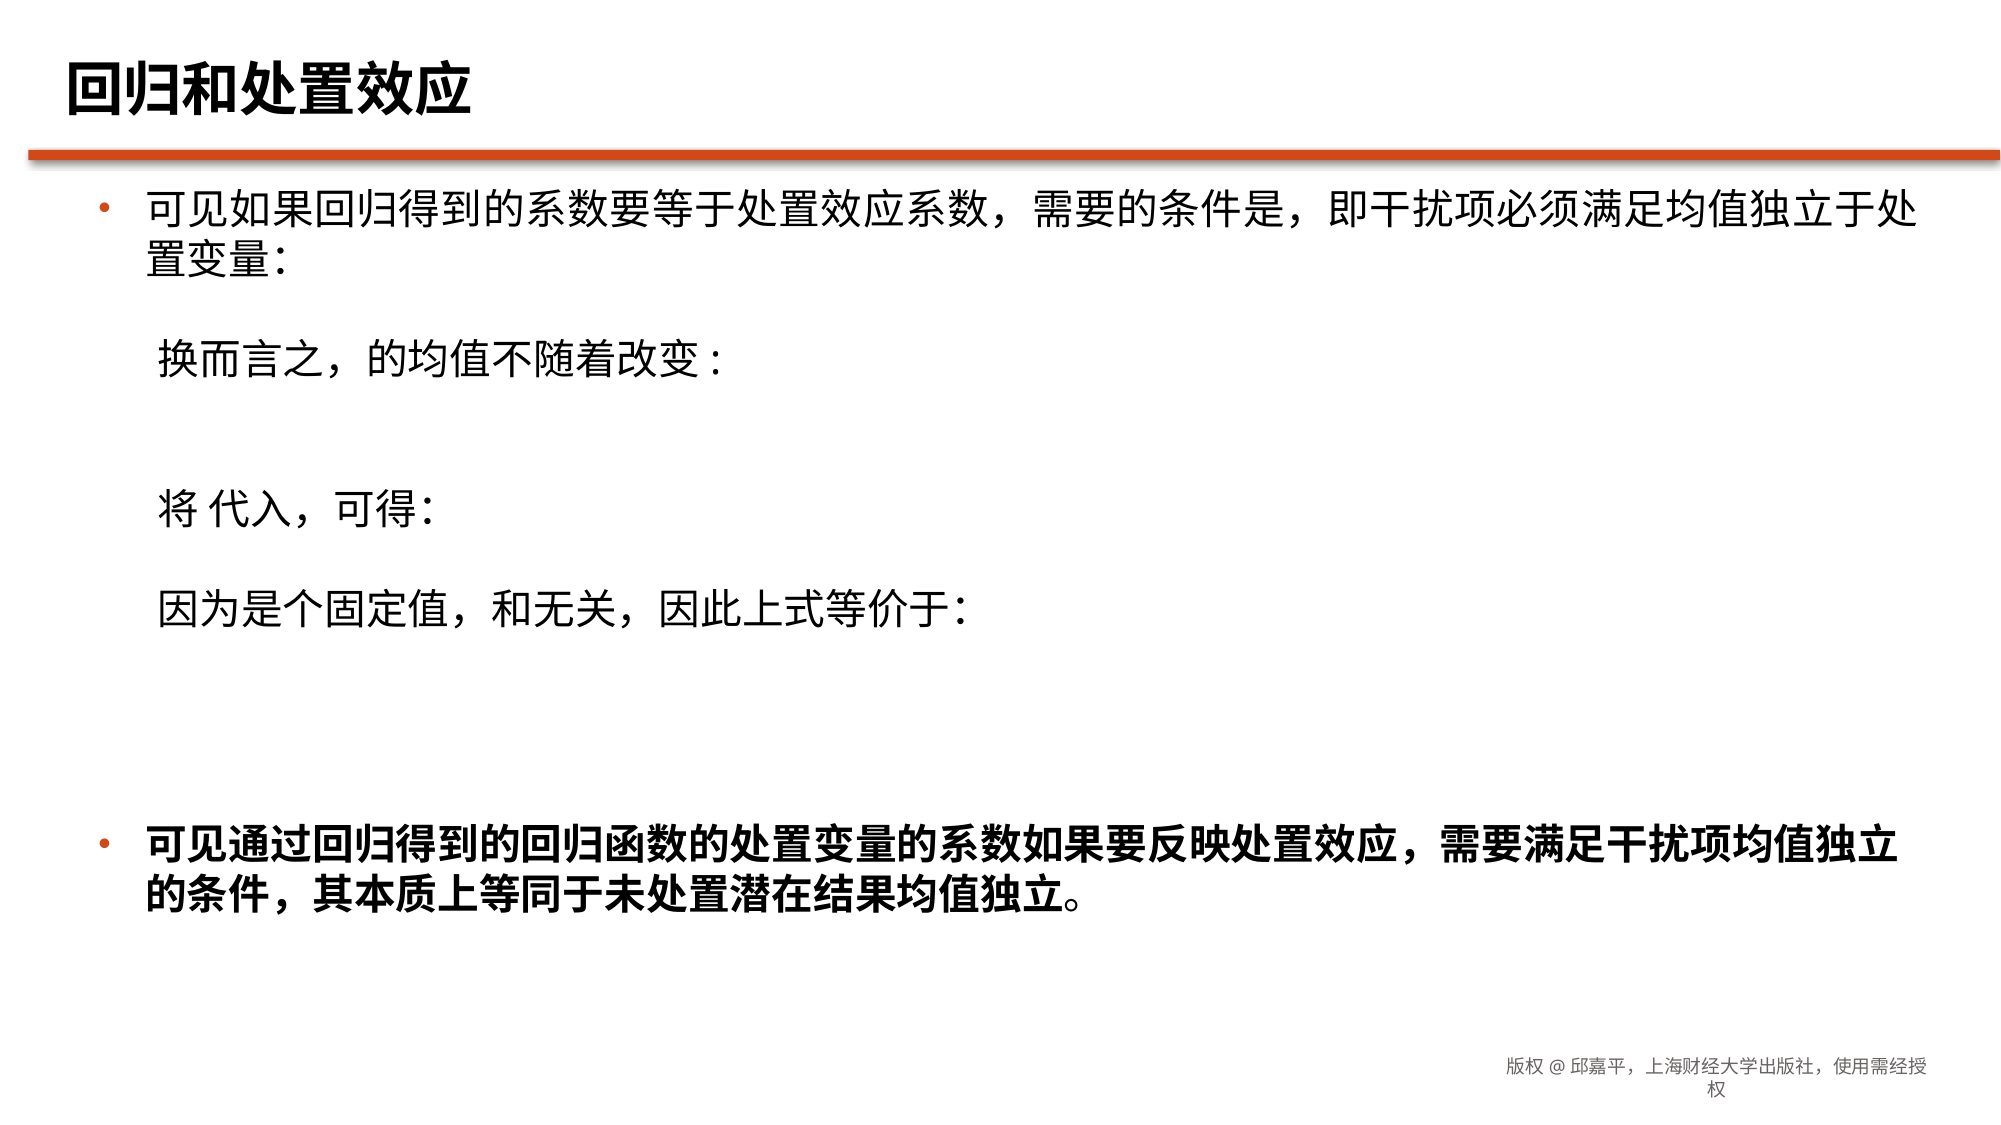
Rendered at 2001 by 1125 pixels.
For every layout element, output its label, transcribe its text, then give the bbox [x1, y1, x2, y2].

title 回归和处置效应 [50, 50, 1825, 138]
footer 版权@邱嘉平，上海财经大学出版社，使用需经授权 [1483, 1046, 1950, 1109]
